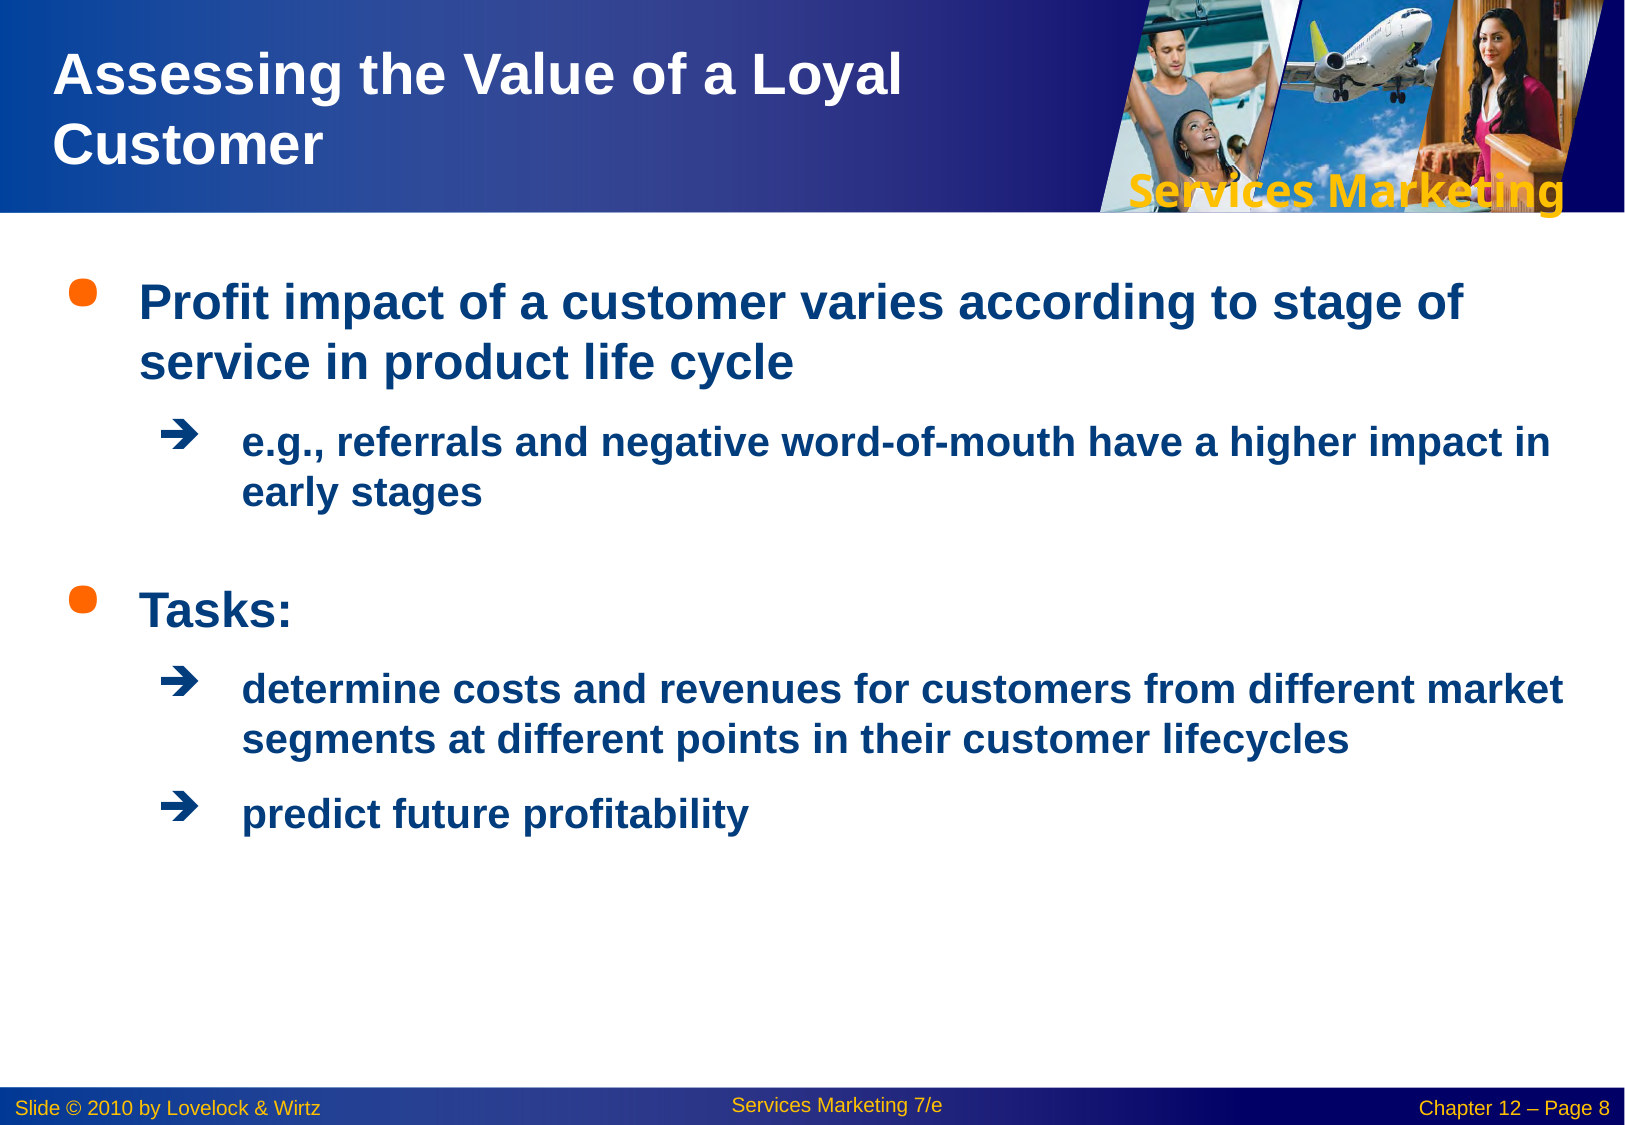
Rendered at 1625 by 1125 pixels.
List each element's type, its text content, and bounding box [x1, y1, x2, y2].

list Profit impact of a customer varies according to stage of service in product life cycle e.g., referrals and negative word-of-mouth have a higher impact in early stages Tasks: determine costs and revenues for customers from different market segments at different points in their customer lifecycles predict future profitability [49, 261, 1588, 1051]
picture [1546, 187, 1556, 202]
picture [1100, 0, 1604, 213]
title Assessing the Value of a Loyal Customer [36, 37, 1088, 176]
picture [1162, 186, 1172, 192]
